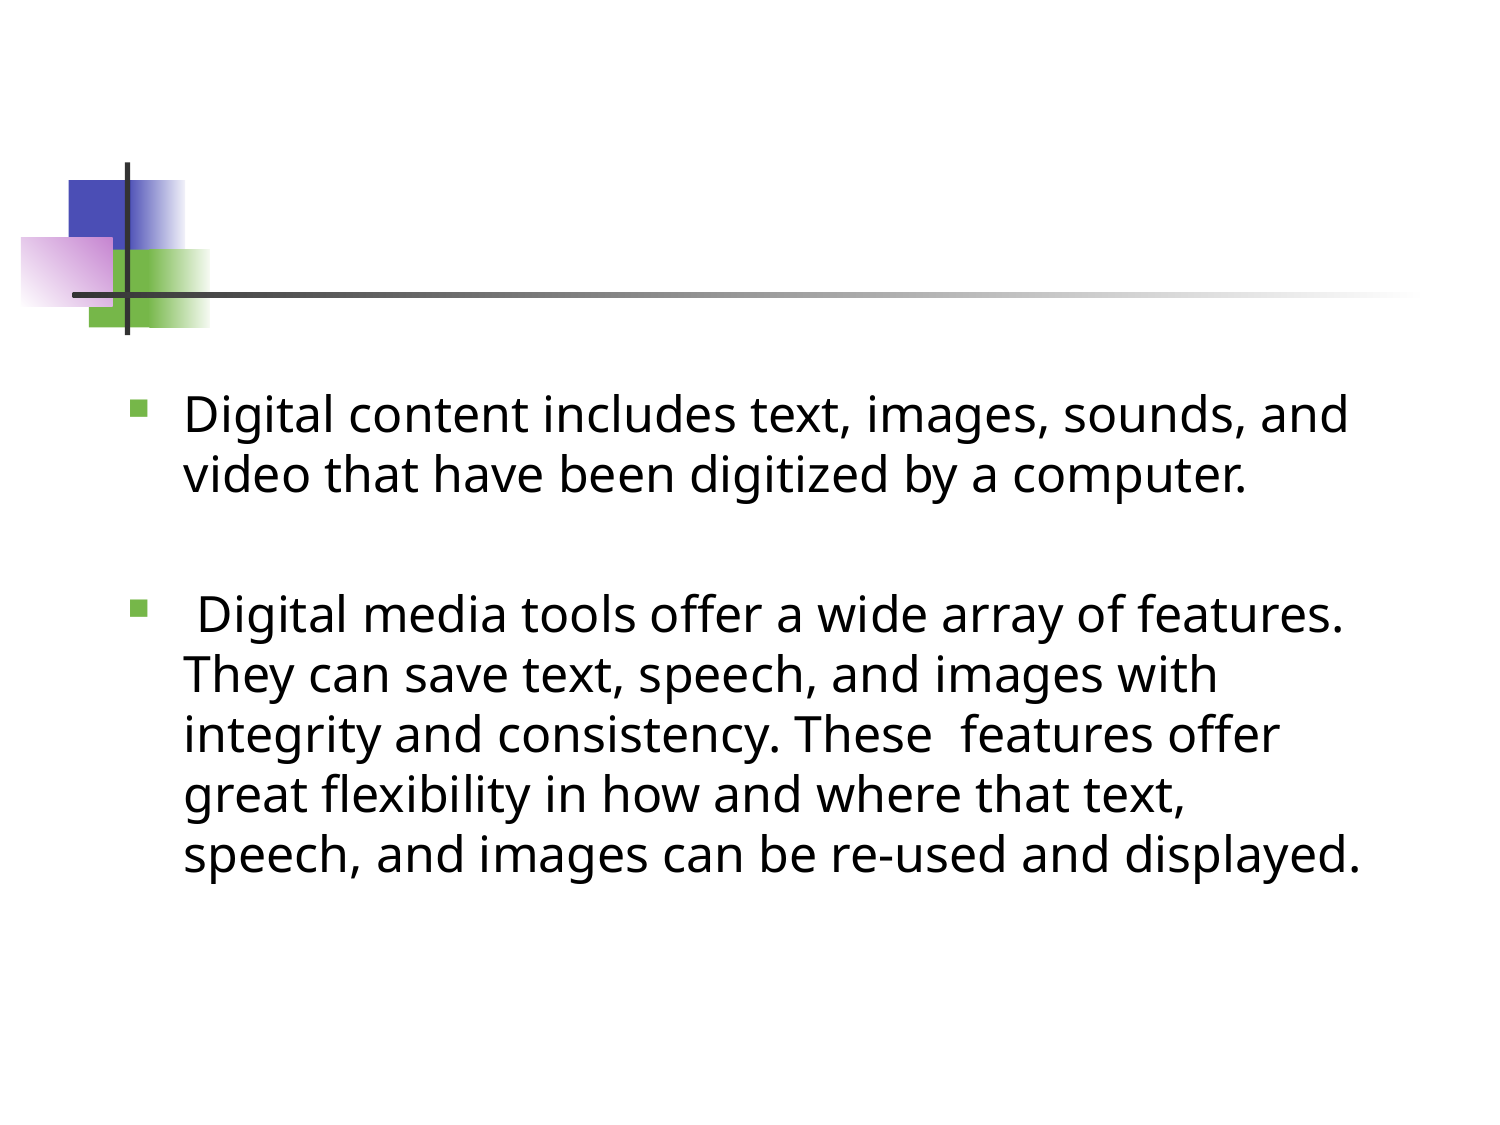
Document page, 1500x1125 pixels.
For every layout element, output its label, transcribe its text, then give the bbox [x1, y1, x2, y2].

list Digital content includes text, images, sounds, and video that have been digitized by a computer. Digital media tools offer a wide array of features. They can save text, speech, and images with integrity and consistency. These features offer great flexibility in how and where that text, speech, and images can be re-used and displayed. [112, 374, 1388, 1051]
